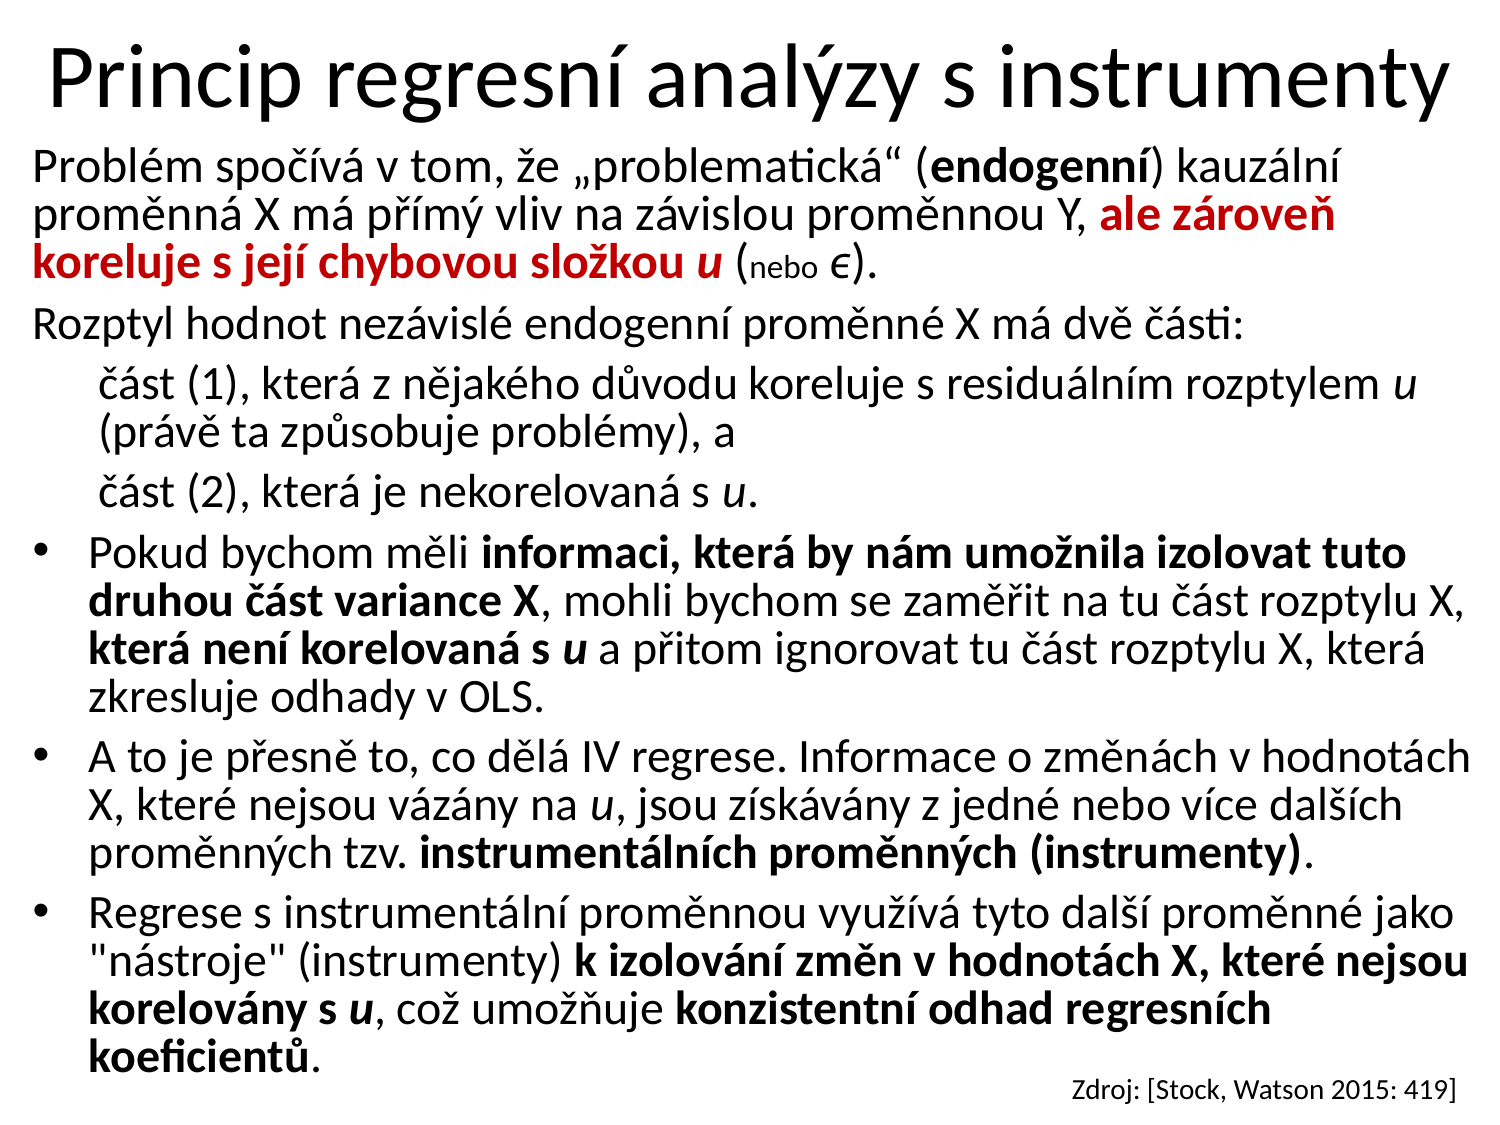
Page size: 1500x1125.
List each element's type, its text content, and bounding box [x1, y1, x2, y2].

title Princip regresní analýzy s instrumenty [0, 7, 1500, 149]
text_box Zdroj: [Stock, Watson 2015: 419] [1057, 1062, 1483, 1113]
list Problém spočívá v tom, že „problematická“ (endogenní) kauzální proměnná X má přímý vliv na závislou proměnnou Y, ale zároveň koreluje s její chybovou složkou u (nebo ϵ). Rozptyl hodnot nezávislé endogenní proměnné X má dvě části: část (1), která z nějakého důvodu koreluje s residuálním rozptylem u (právě ta způsobuje problémy), a část (2), která je nekorelovaná s u. Pokud bychom měli informaci, která by nám umožnila izolovat tuto druhou část variance X, mohli bychom se zaměřit na tu část rozptylu X, která není korelovaná s u a přitom ignorovat tu část rozptylu X, která zkresluje odhady v OLS. A to je přesně to, co dělá IV regrese. Informace o změnách v hodnotách X, které nejsou vázány na u, jsou získávány z jedné nebo více dalších proměnných tzv. instrumentálních proměnných (instrumenty). Regrese s instrumentální proměnnou využívá tyto další proměnné jako "nástroje" (instrumenty) k izolování změn v hodnotách X, které nejsou korelovány s u, což umožňuje konzistentní odhad regresních koeficientů. [17, 137, 1495, 1088]
